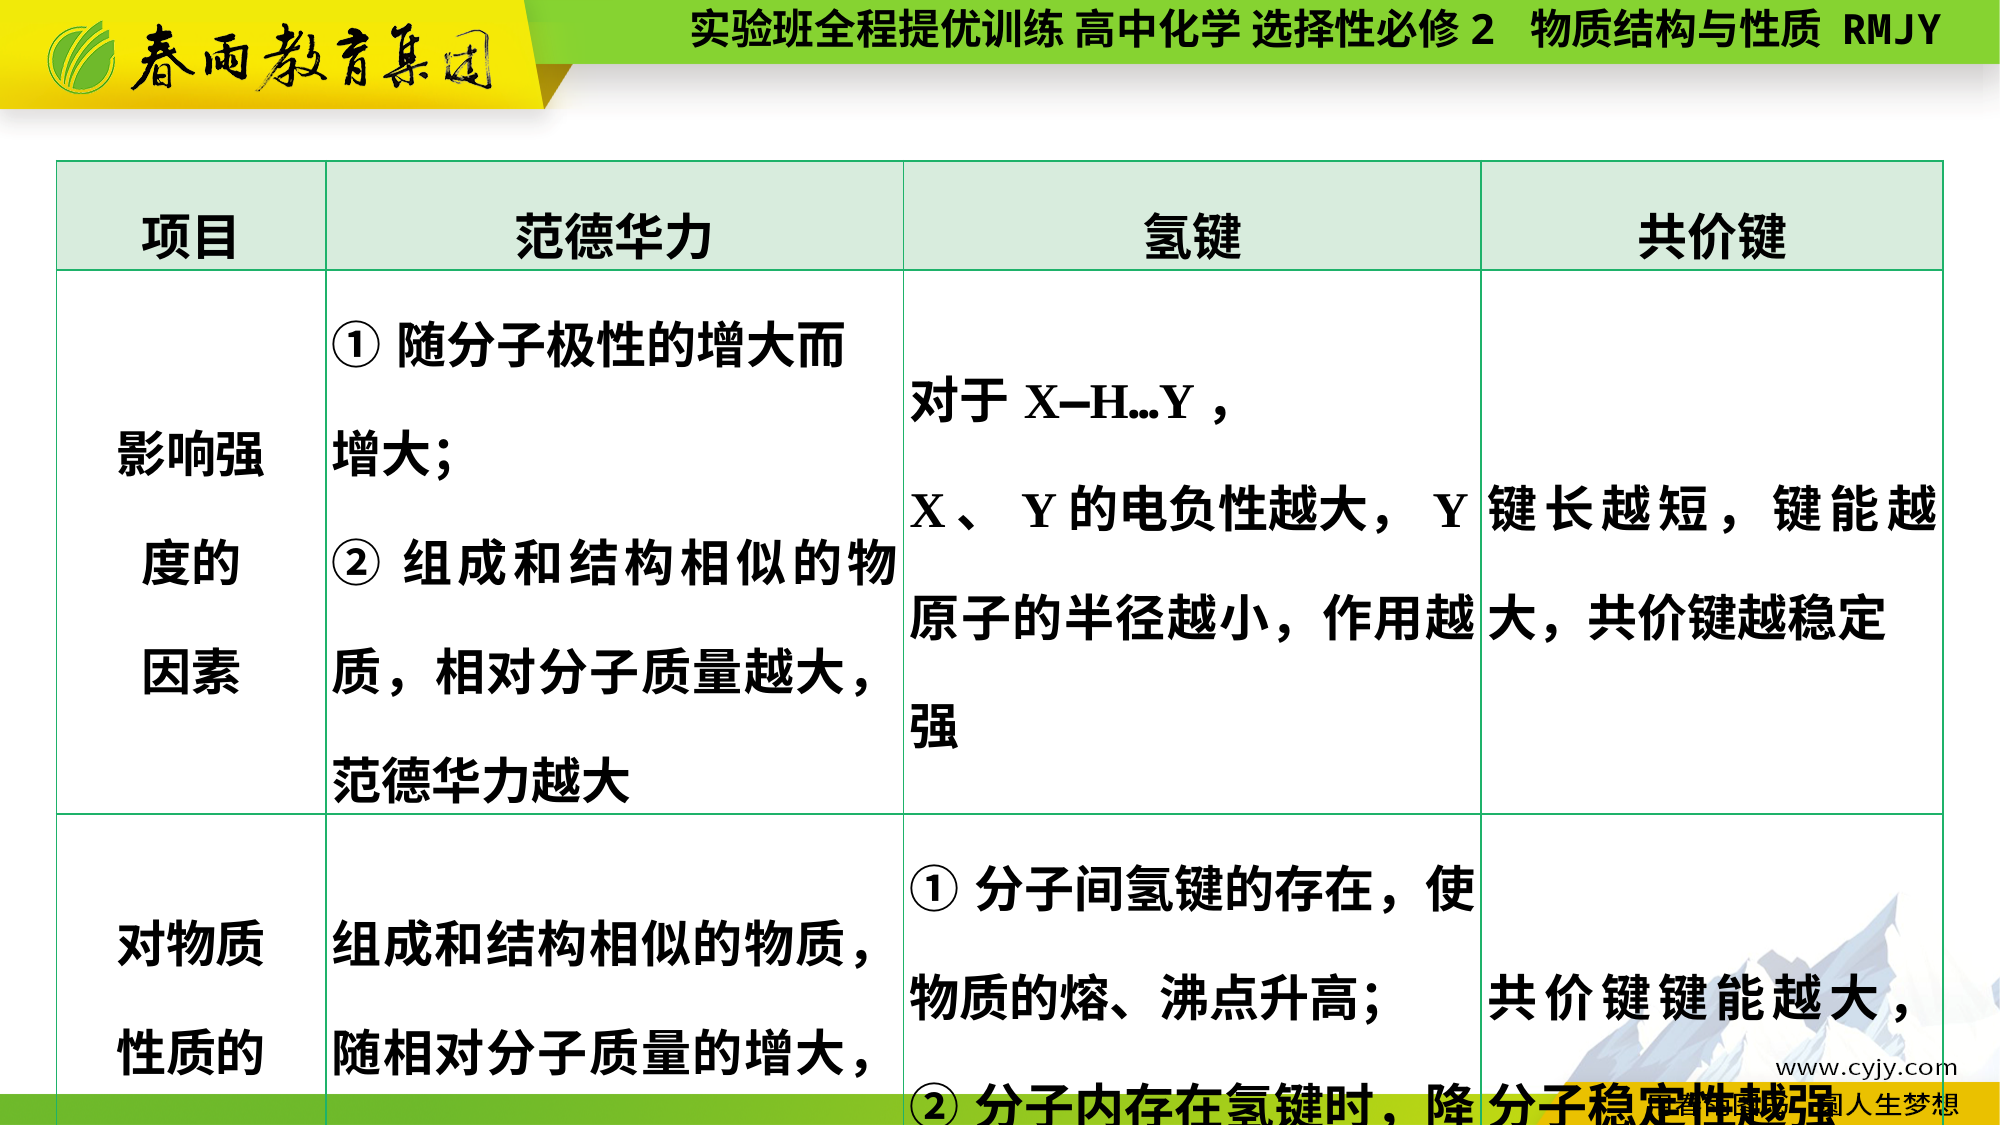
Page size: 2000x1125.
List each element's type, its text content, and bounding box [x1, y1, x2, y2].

table_header 项目 [57, 162, 325, 269]
picture [0, 0, 2000, 1125]
table_cell ①随分子极性的增大而 增大； ②组成和结构相似的物质，相对分子质量越大，范德华力越大 [327, 271, 903, 813]
table_cell 键长越短，键能越大，共价键越稳定 [1482, 271, 1942, 813]
table_cell ①分子间氢键的存在，使物质的熔、沸点升高； ②分子内存在氢键时，降低物质的熔、沸点 [904, 815, 1480, 1125]
table_header 共价键 [1482, 162, 1942, 269]
table_cell 组成和结构相似的物质，随相对分子质量的增大，物质的熔、沸点升高 [327, 815, 903, 1125]
table_header 范德华力 [327, 162, 903, 269]
table_cell 影响强 度的 因素 [57, 271, 325, 813]
table_cell 对于X—H…Y， X、Y的电负性越大，Y原子的半径越小，作用越强 [904, 271, 1480, 813]
table_cell 共价键键能越大，分子稳定性越强 [1482, 815, 1942, 1125]
table_header 氢键 [904, 162, 1480, 269]
table_cell 对物质 性质的 影响 [57, 815, 325, 1125]
